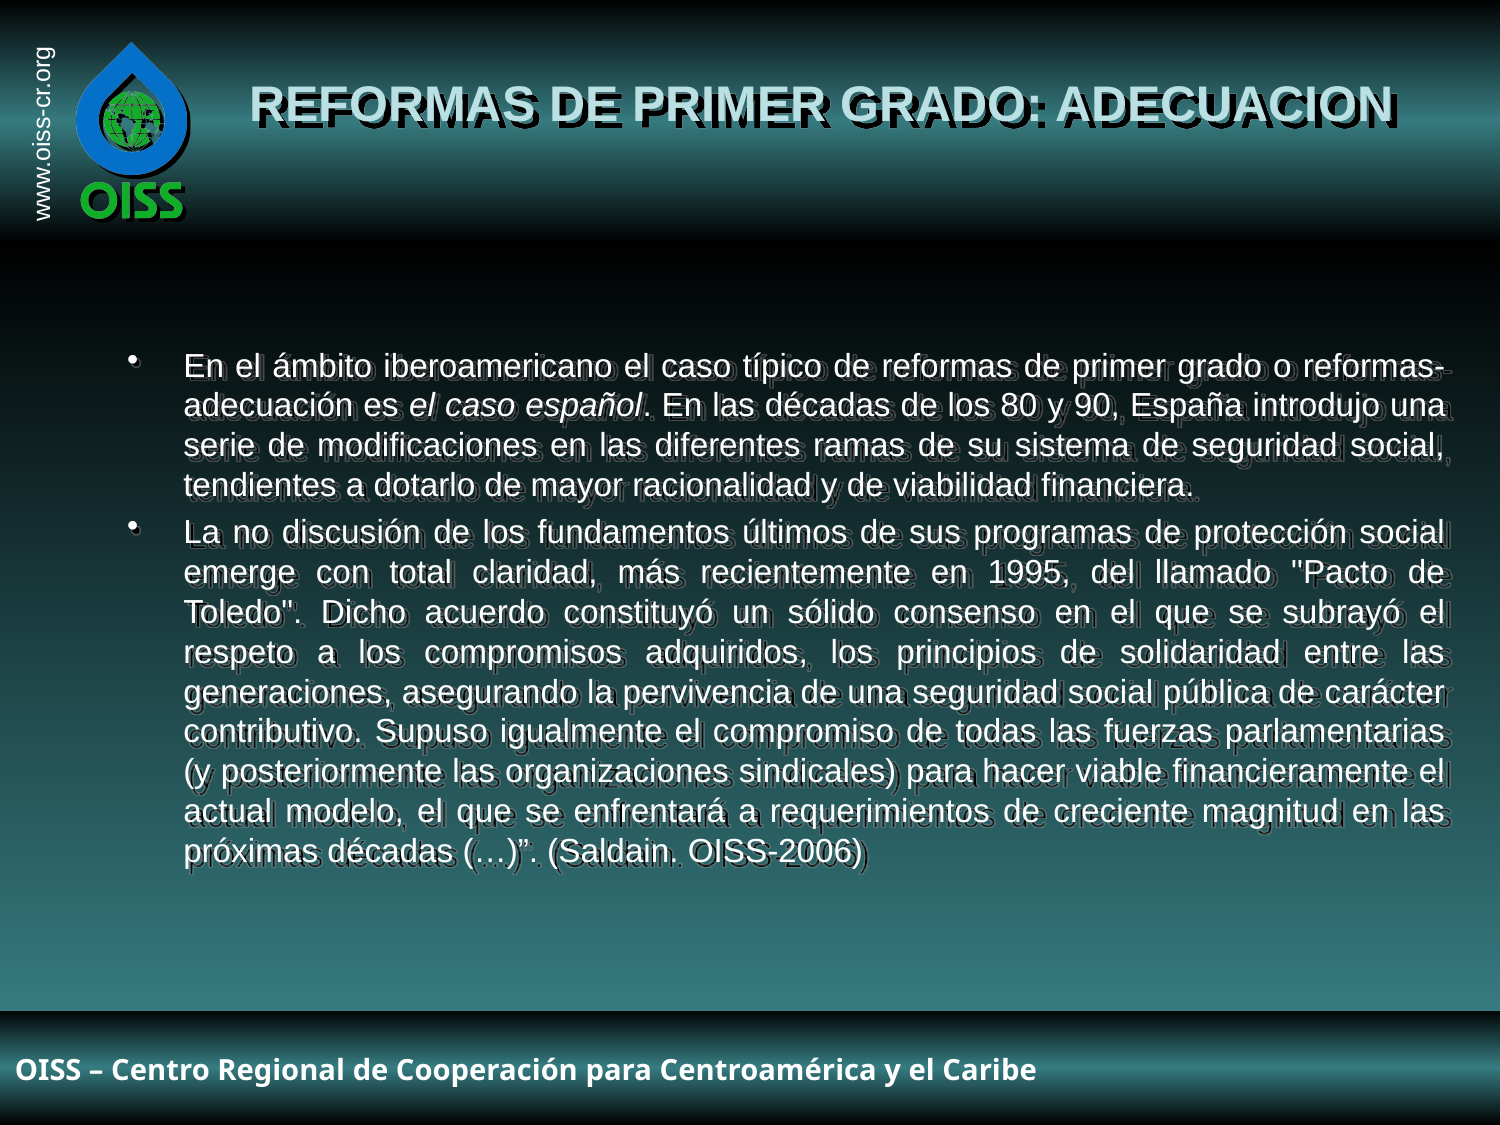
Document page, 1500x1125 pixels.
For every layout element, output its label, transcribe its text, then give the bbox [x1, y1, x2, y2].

picture [76, 42, 187, 221]
list En el ámbito iberoamericano el caso típico de reformas de primer grado o reformas-adecuación es el caso español. En las décadas de los 80 y 90, España introdujo una serie de modificaciones en las diferentes ramas de su sistema de seguridad social, tendientes a dotarlo de mayor racionalidad y de viabilidad financiera. La no discusión de los fundamentos últimos de sus programas de protección social emerge con total claridad, más recientemente en 1995, del llamado "Pacto de Toledo". Dicho acuerdo constituyó un sólido consenso en el que se subrayó el respeto a los compromisos adquiridos, los principios de solidaridad entre las generaciones, asegurando la pervivencia de una seguridad social pública de carácter contributivo. Supuso igualmente el compromiso de todas las fuerzas parlamentarias (y posteriormente las organizaciones sindicales) para hacer viable financieramente el actual modelo, el que se enfrentará a requerimientos de creciente magnitud en las próximas décadas (…)”. (Saldain. OISS-2006) [111, 207, 1463, 1006]
title REFORMAS DE PRIMER GRADO: ADECUACION [218, 30, 1426, 173]
